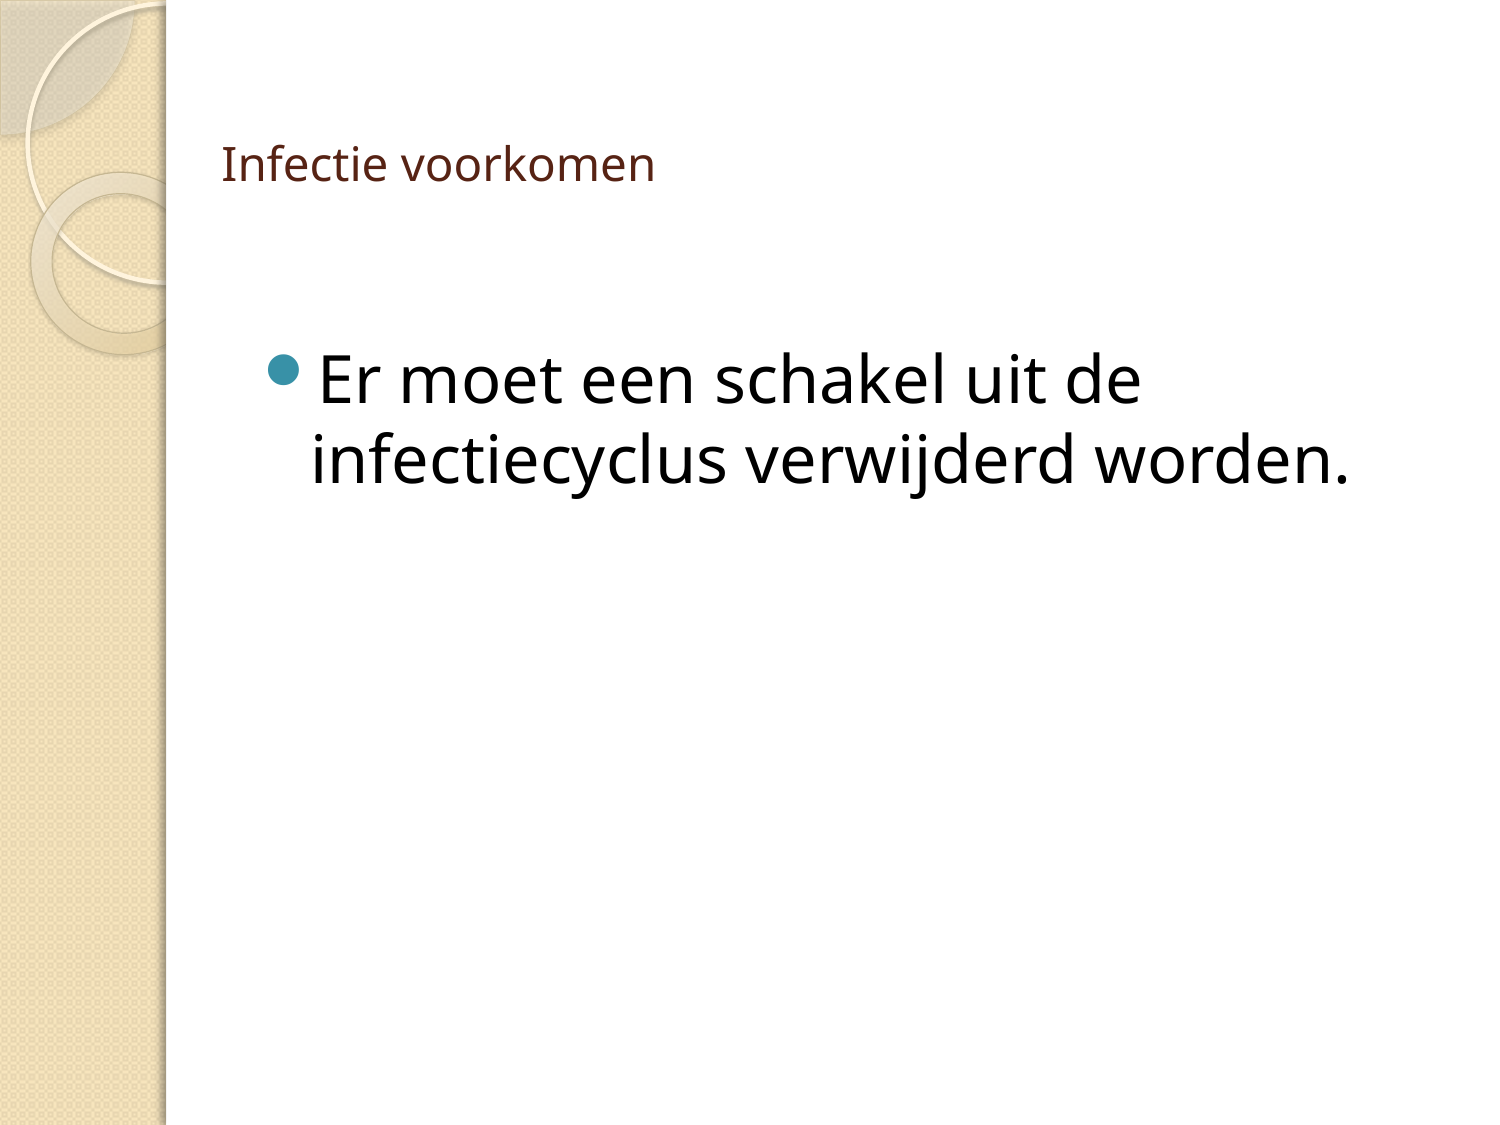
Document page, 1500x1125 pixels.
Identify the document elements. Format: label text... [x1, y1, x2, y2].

title Infectie voorkomen [206, 125, 1437, 313]
list Er moet een schakel uit de infectiecyclus verwijderd worden. [235, 237, 1466, 1025]
